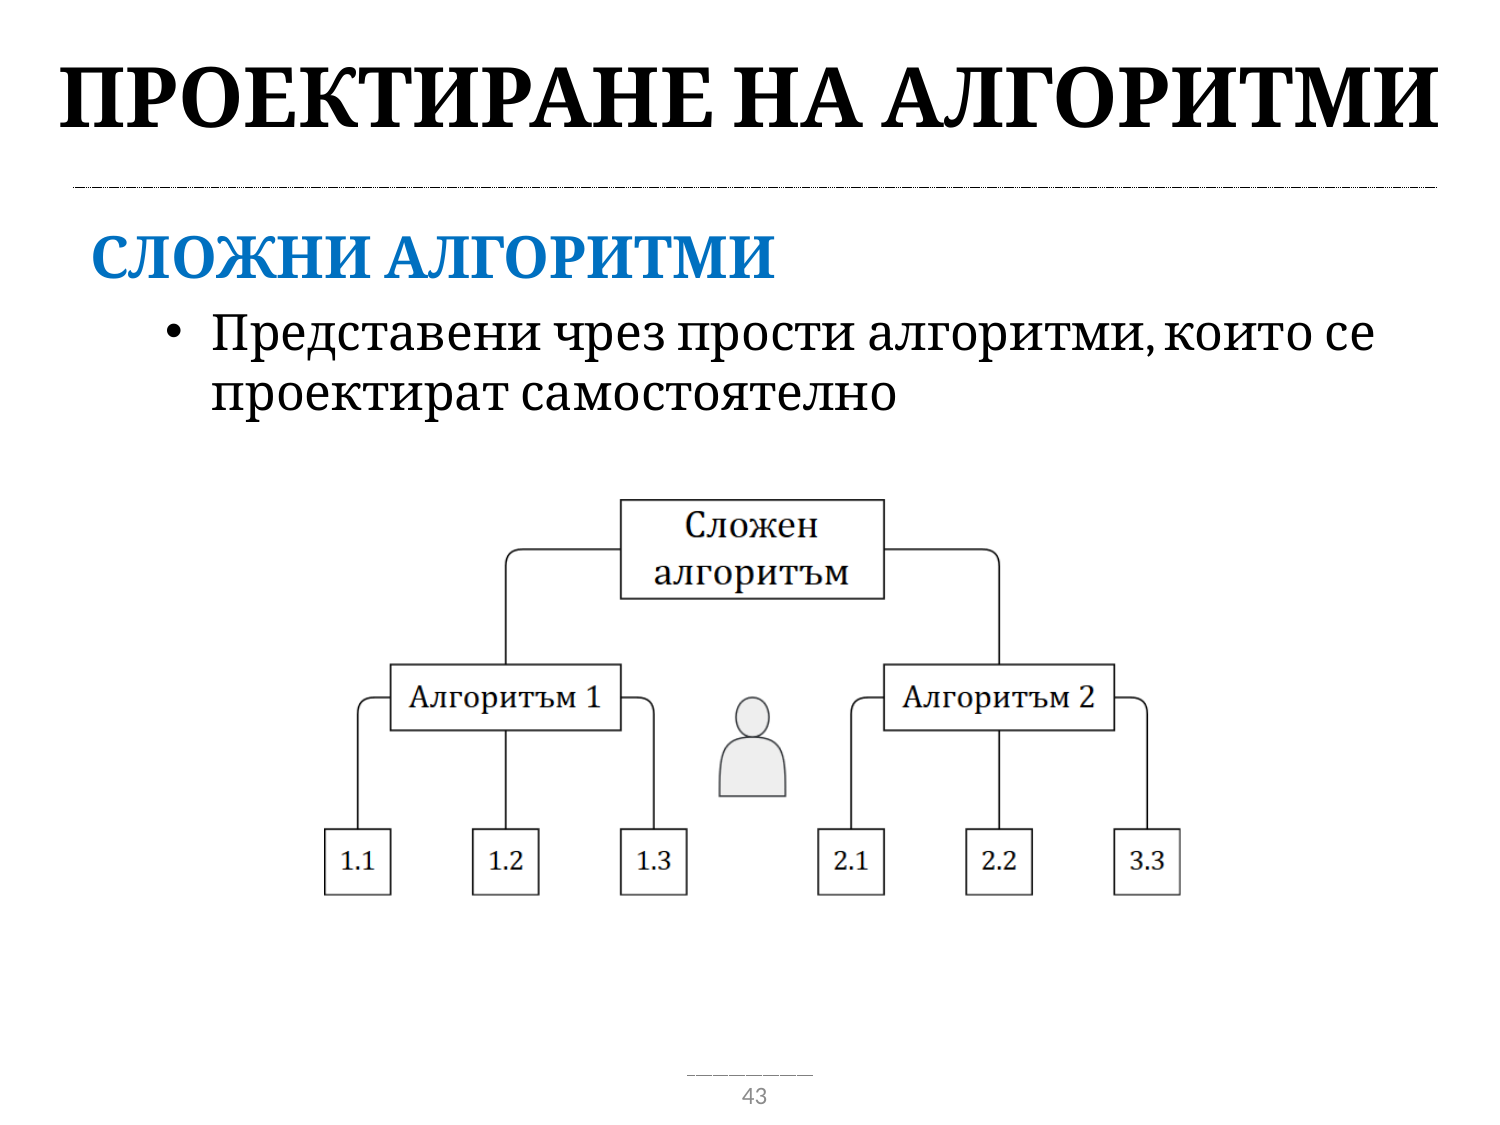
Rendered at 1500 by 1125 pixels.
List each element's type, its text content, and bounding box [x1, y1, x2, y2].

title Проектиране на алгоритми [0, 0, 1500, 188]
picture [324, 499, 1181, 897]
list Сложни алгоритми Представени чрез прости алгоритми, които се проектират самостоятелно [75, 212, 1450, 1063]
slide_number 43 [579, 1065, 930, 1125]
